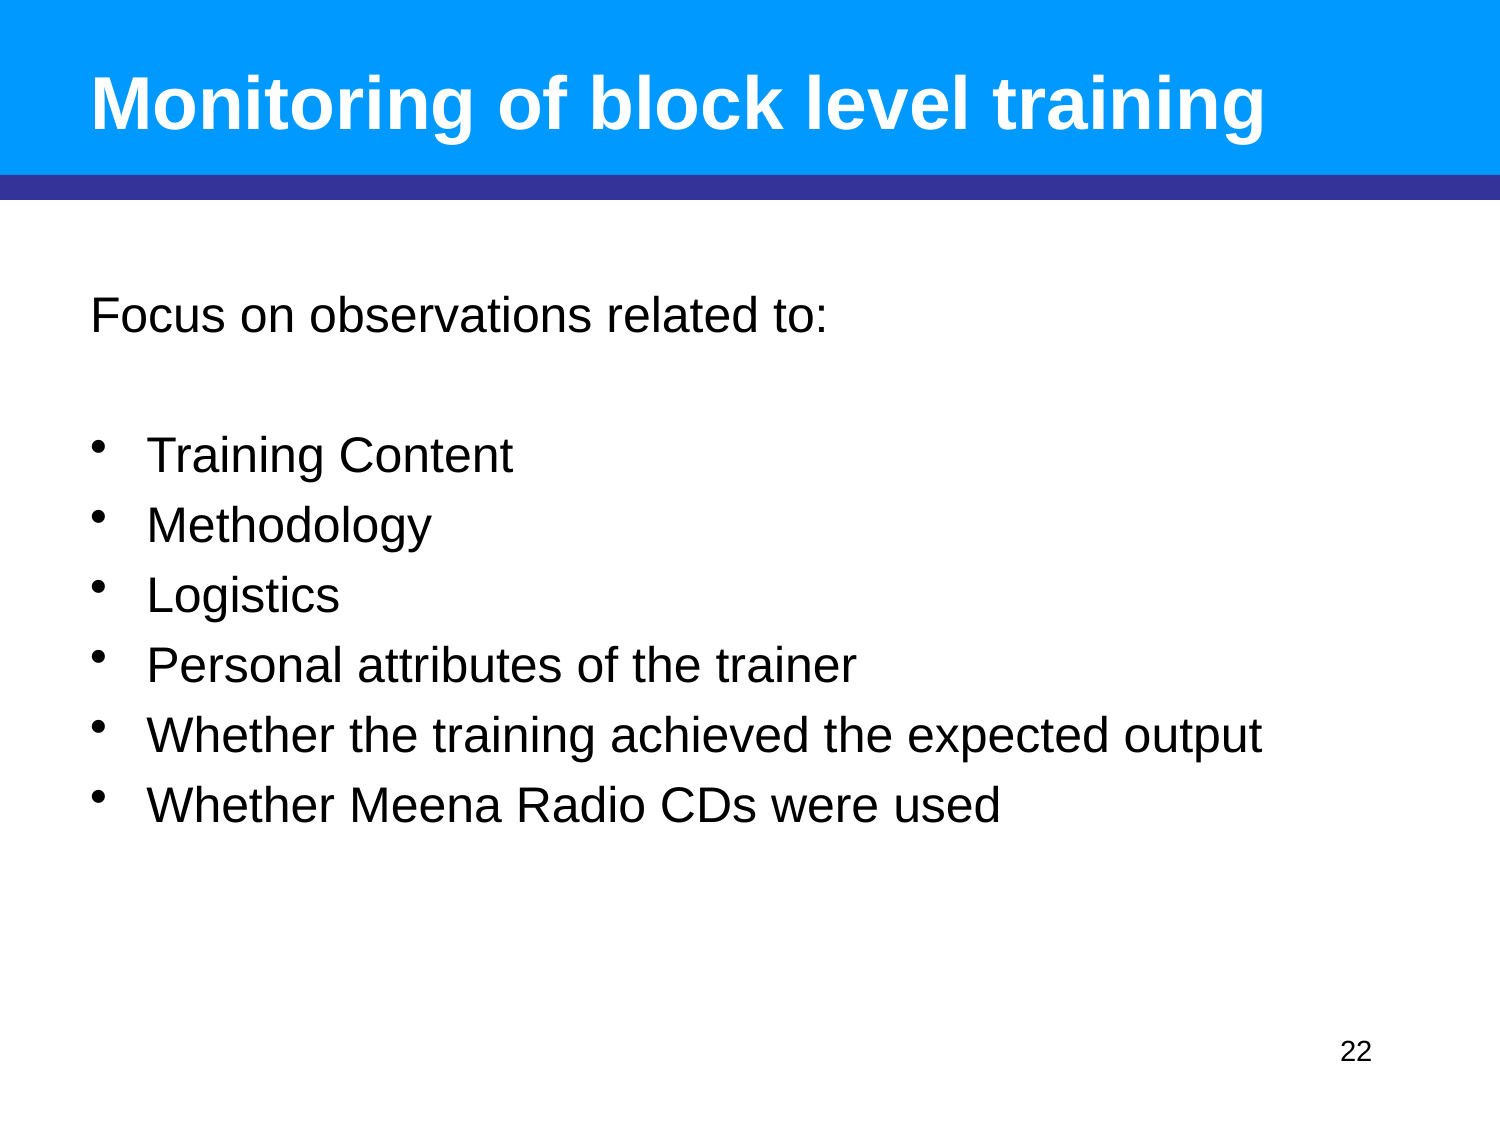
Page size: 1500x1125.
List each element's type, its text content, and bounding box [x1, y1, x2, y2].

slide_number 22 [1074, 1024, 1388, 1101]
list Focus on observations related to: Training Content Methodology Logistics Personal attributes of the trainer Whether the training achieved the expected output Whether Meena Radio CDs were used [74, 274, 1351, 951]
title Monitoring of block level training [74, 49, 1351, 151]
